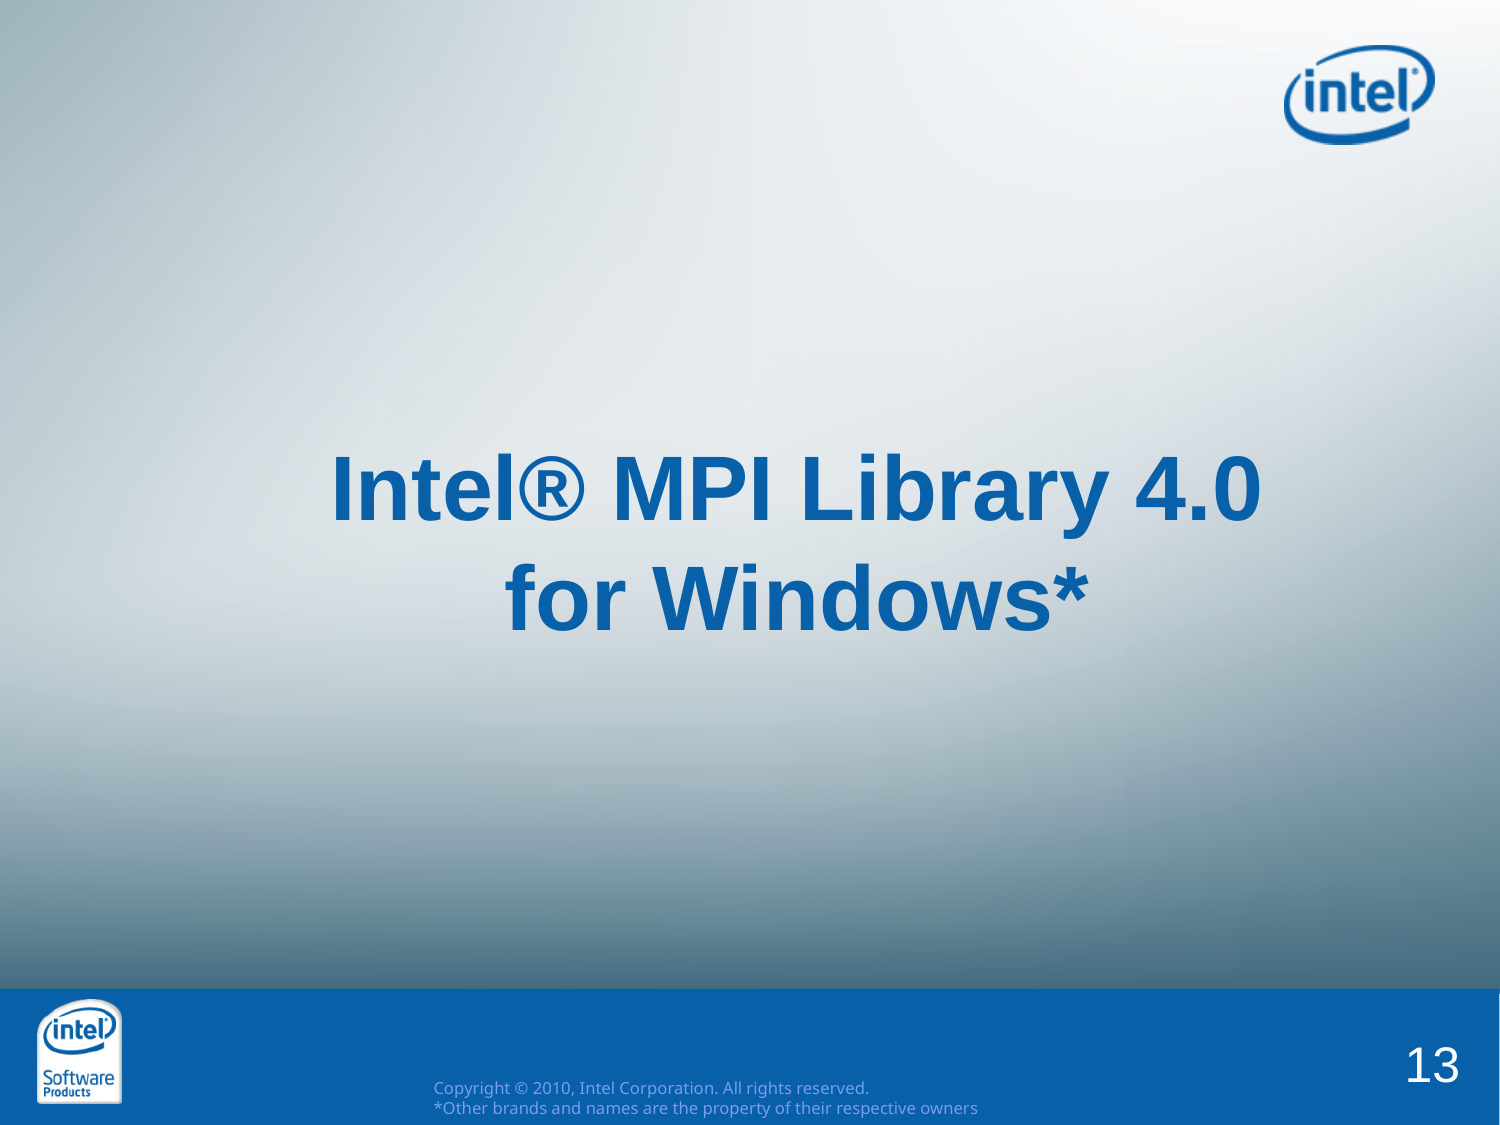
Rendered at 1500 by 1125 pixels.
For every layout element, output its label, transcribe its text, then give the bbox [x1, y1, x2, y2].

picture [37, 999, 122, 1104]
picture [0, 0, 1500, 988]
title Intel® MPI Library 4.0 for Windows* [188, 428, 1432, 576]
